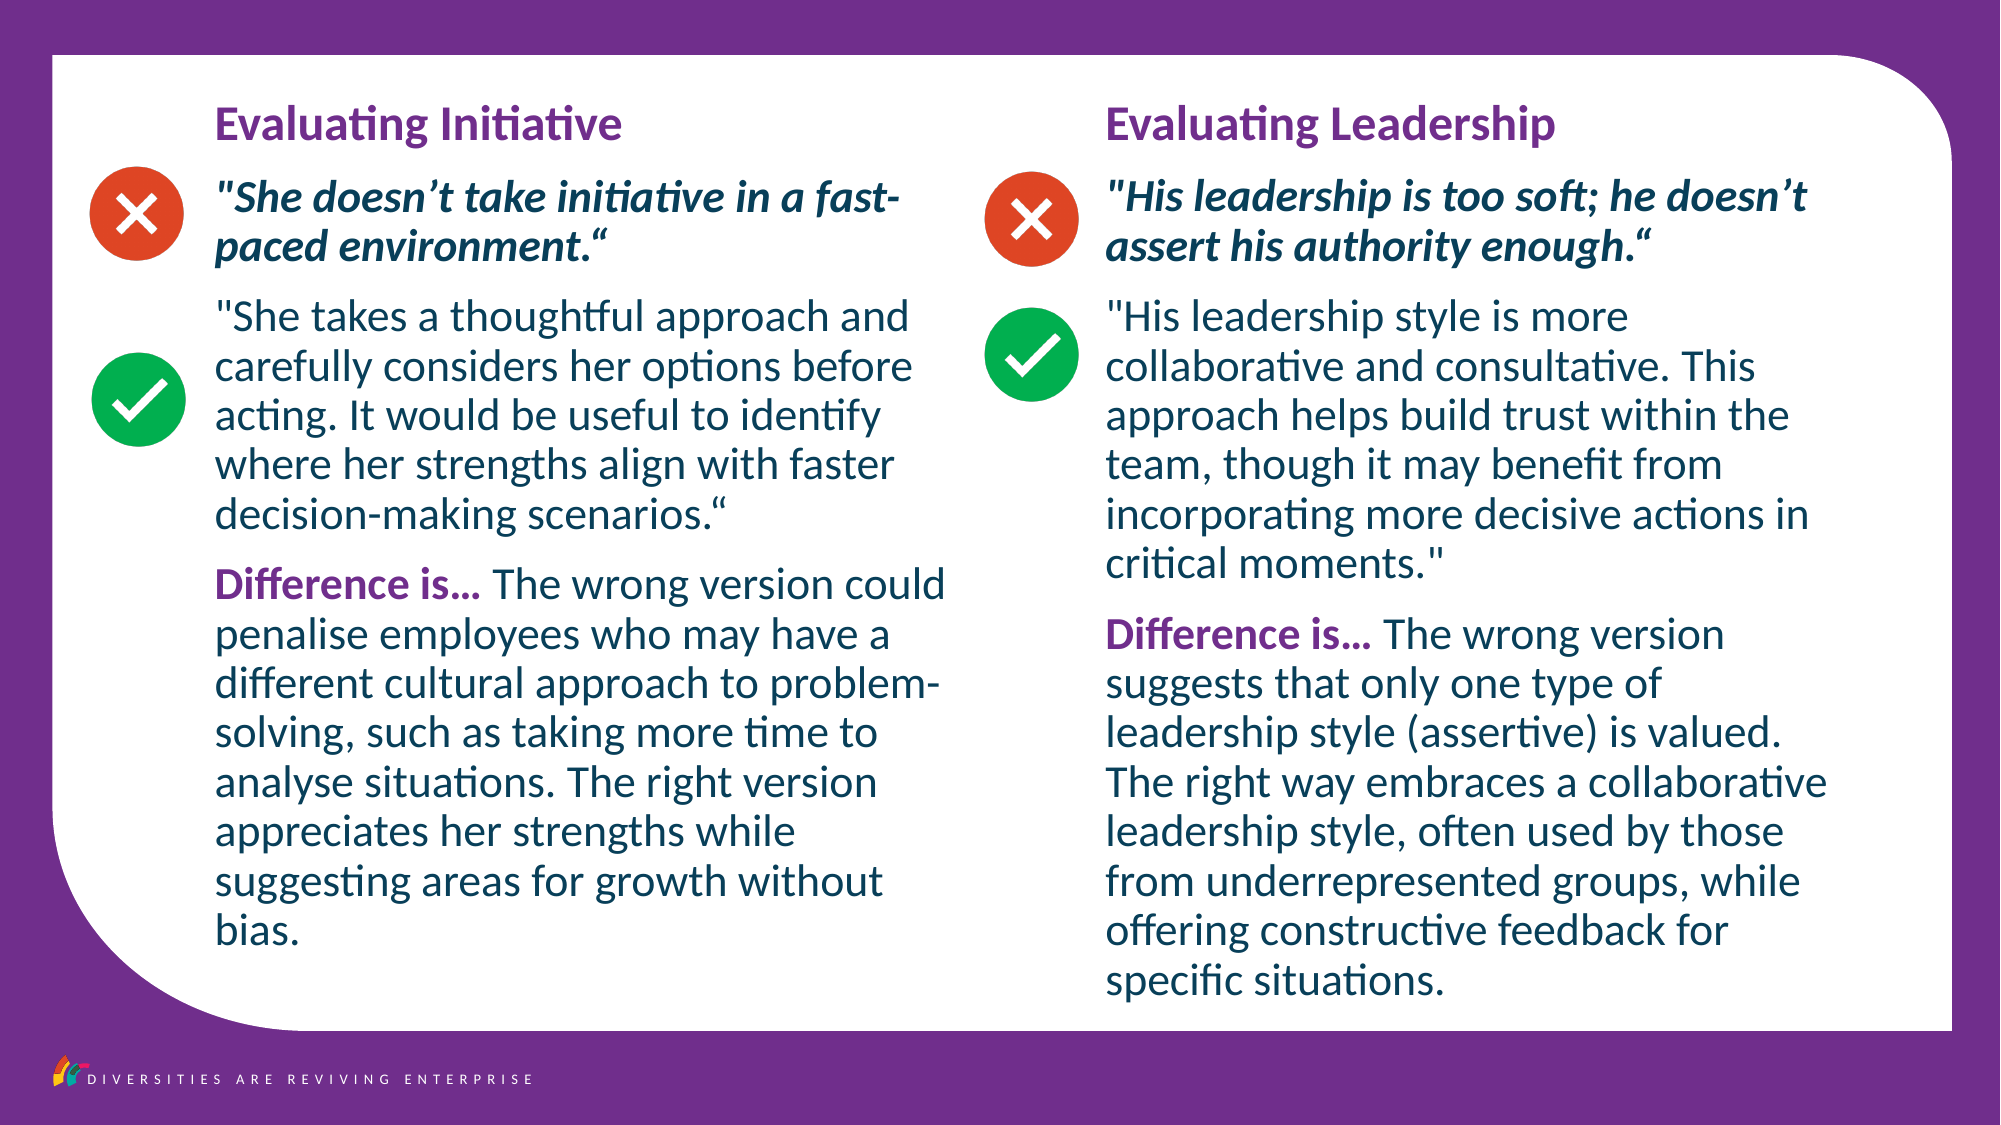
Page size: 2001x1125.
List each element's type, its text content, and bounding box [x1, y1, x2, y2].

picture [972, 159, 1091, 279]
picture [972, 295, 1091, 414]
list Evaluating Initiative "She doesn’t take initiative in a fast-paced environment.“ "She takes a thoughtful approach and carefully considers her options before acting. It would be useful to identify where her strengths align with faster decision-making scenarios.“ Difference is… The wrong version could penalise employees who may have a different cultural approach to problem-solving, such as taking more time to analyse situations. The right version appreciates her strengths while suggesting areas for growth without bias. [199, 90, 979, 722]
text_box Evaluating Leadership "His leadership is too soft; he doesn’t assert his authority enough.“ "His leadership style is more collaborative and consultative. This approach helps build trust within the team, though it may benefit from incorporating more decisive actions in critical moments." Difference is… The wrong version suggests that only one type of leadership style (assertive) is valued. The right way embraces a collaborative leadership style, often used by those from underrepresented groups, while offering constructive feedback for specific situations. [1090, 90, 1869, 722]
picture [79, 340, 198, 459]
picture [77, 154, 196, 273]
